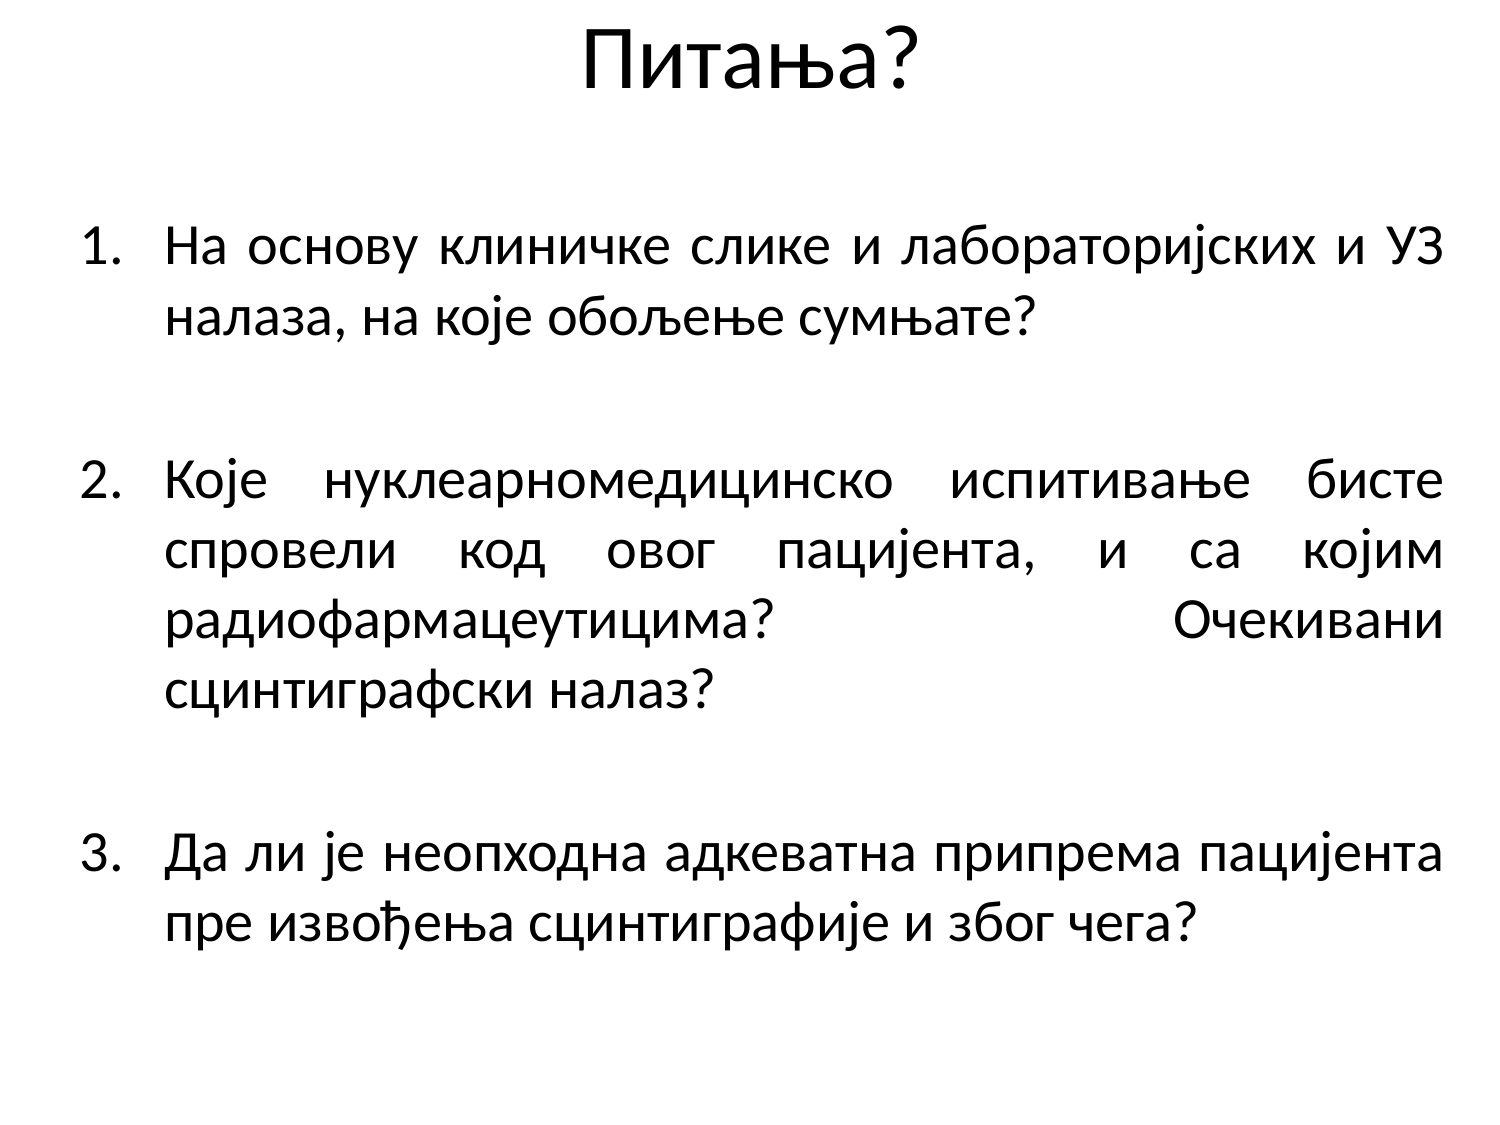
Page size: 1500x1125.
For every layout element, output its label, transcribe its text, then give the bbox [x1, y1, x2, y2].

list На основу клиничке слике и лабораторијских и УЗ налаза, на које обољење сумњате? Које нуклеарномедицинско испитивање бисте спровели код овог пацијента, и са којим радиофармацеутицима? Очекивани сцинтиграфски налаз? Да ли je неопходна адкеватна припрема пацијента пре извођења сцинтиграфије и због чега? [64, 198, 1461, 1125]
text_box Питања? [76, 0, 1427, 104]
